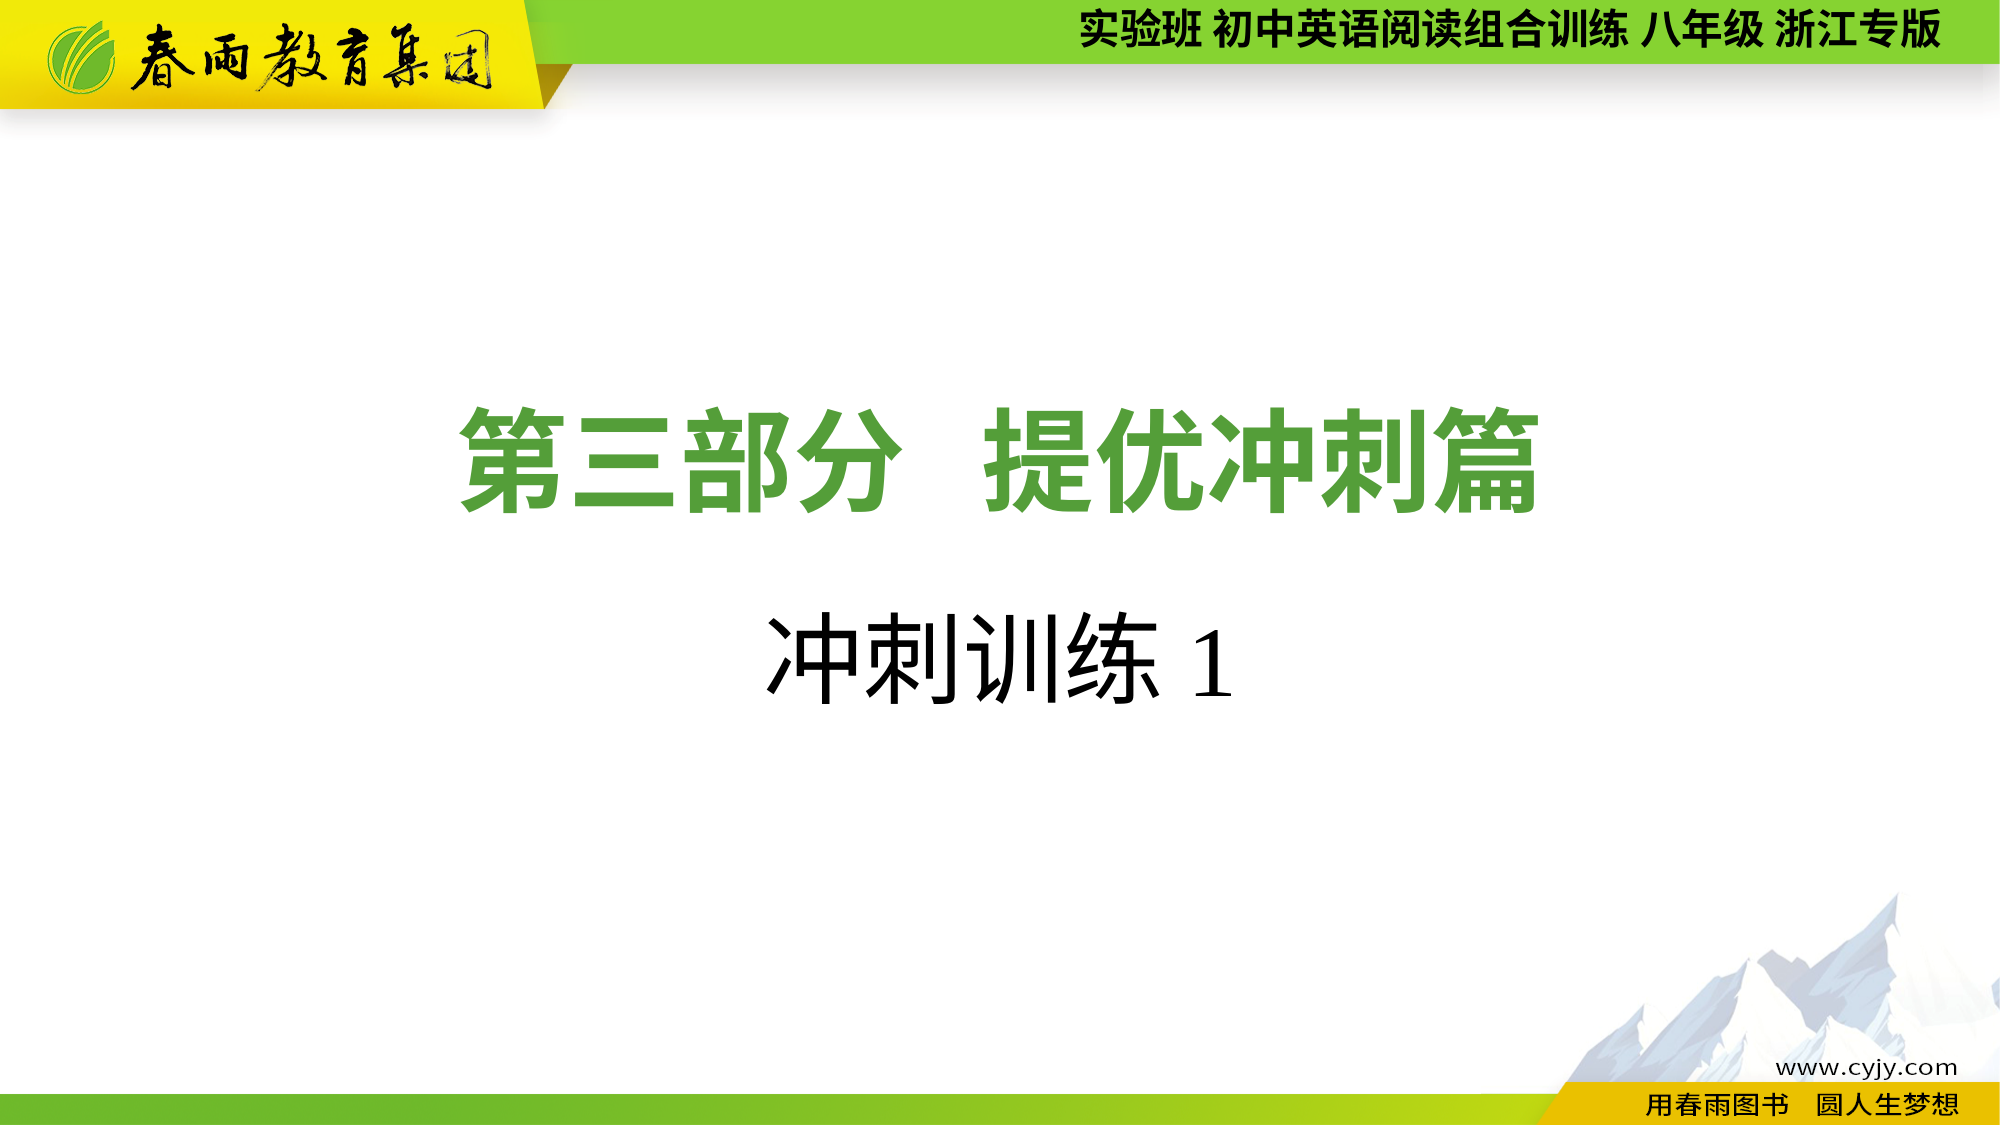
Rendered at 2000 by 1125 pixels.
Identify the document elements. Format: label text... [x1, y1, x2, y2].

text_box 第三部分 提优冲刺篇 [54, 316, 1946, 528]
text_box 冲刺训练1 [54, 528, 1946, 724]
picture [0, 0, 2000, 1125]
